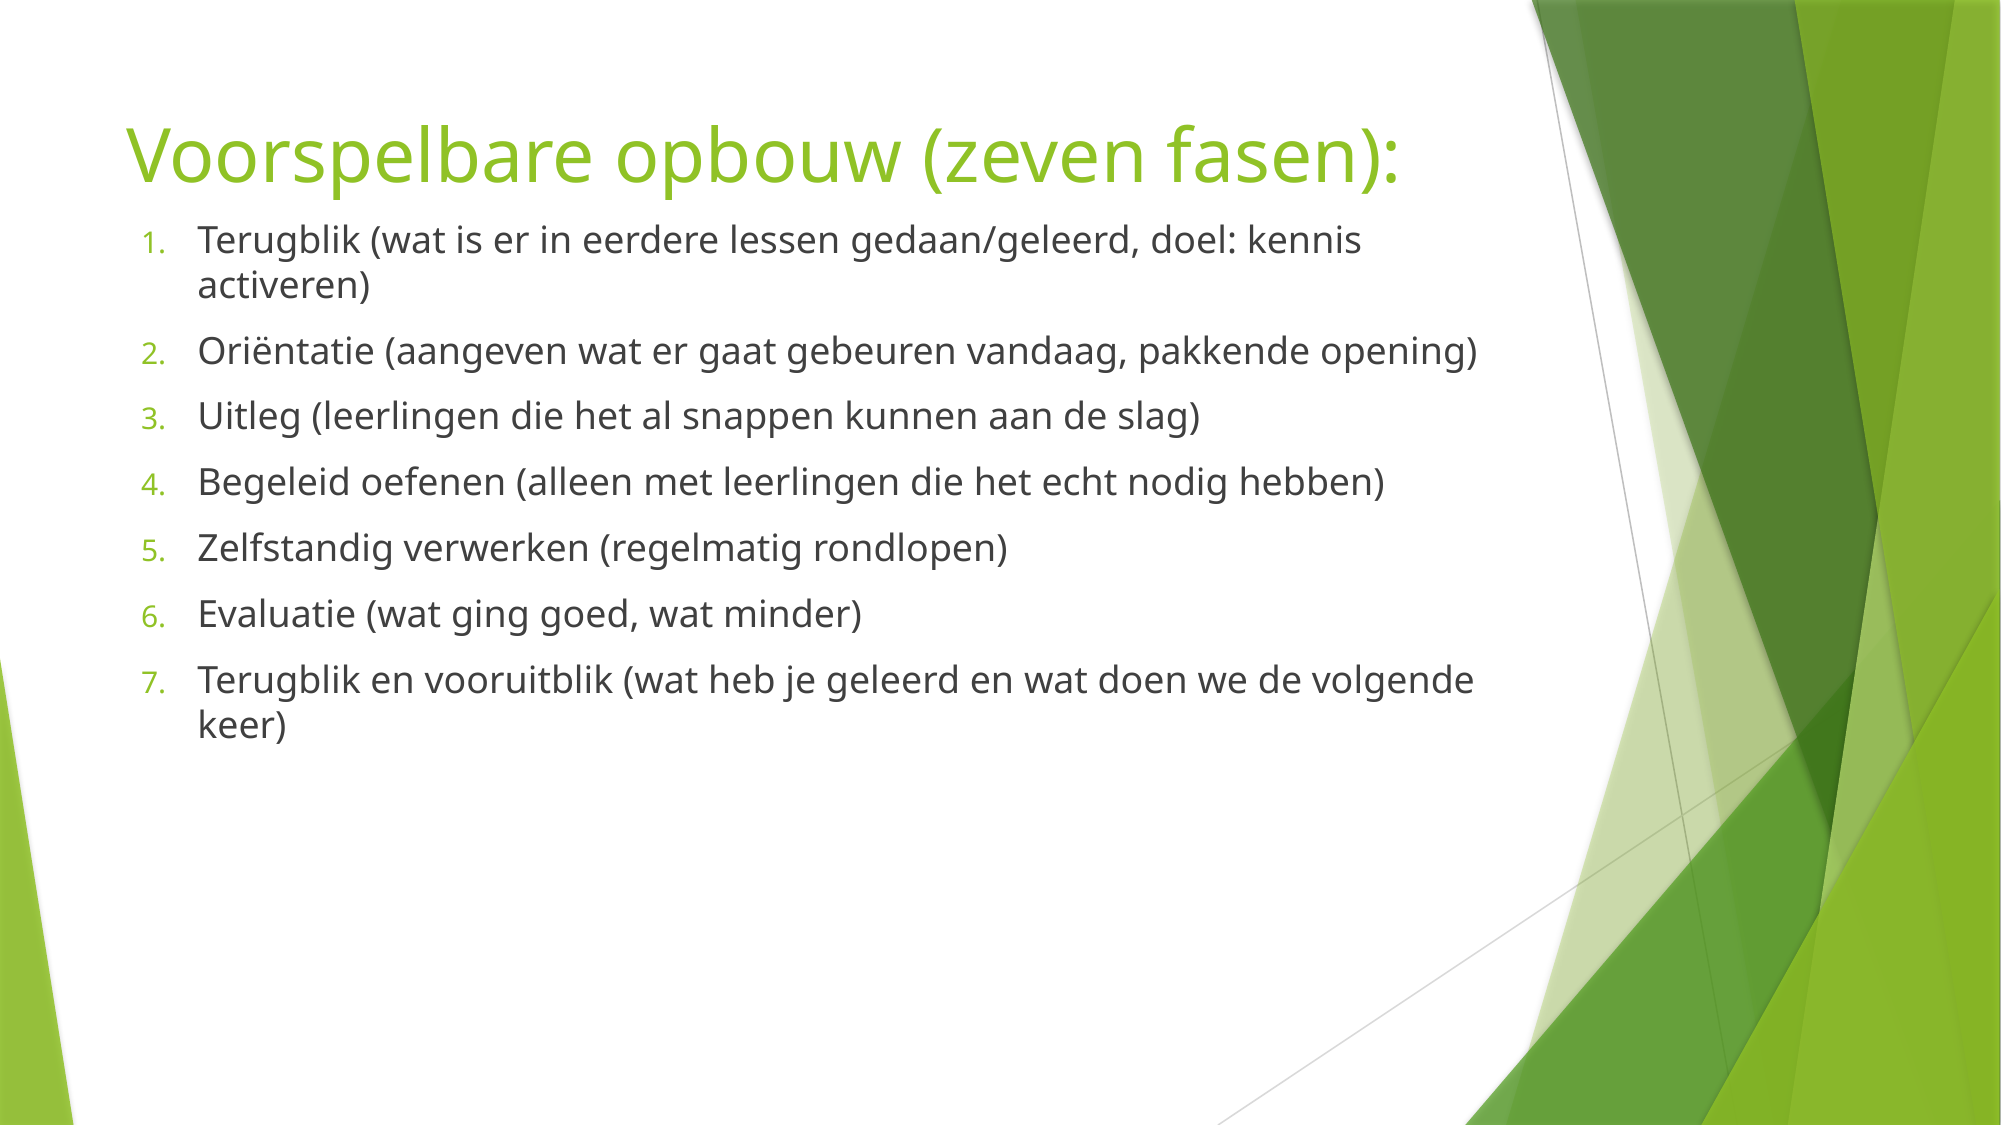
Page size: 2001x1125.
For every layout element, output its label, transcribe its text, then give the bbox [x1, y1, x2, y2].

title Voorspelbare opbouw (zeven fasen): [111, 99, 1522, 317]
list Terugblik (wat is er in eerdere lessen gedaan/geleerd, doel: kennis activeren) Oriëntatie (aangeven wat er gaat gebeuren vandaag, pakkende opening) Uitleg (leerlingen die het al snappen kunnen aan de slag) Begeleid oefenen (alleen met leerlingen die het echt nodig hebben) Zelfstandig verwerken (regelmatig rondlopen) Evaluatie (wat ging goed, wat minder) Terugblik en vooruitblik (wat heb je geleerd en wat doen we de volgende keer) [126, 208, 1537, 845]
